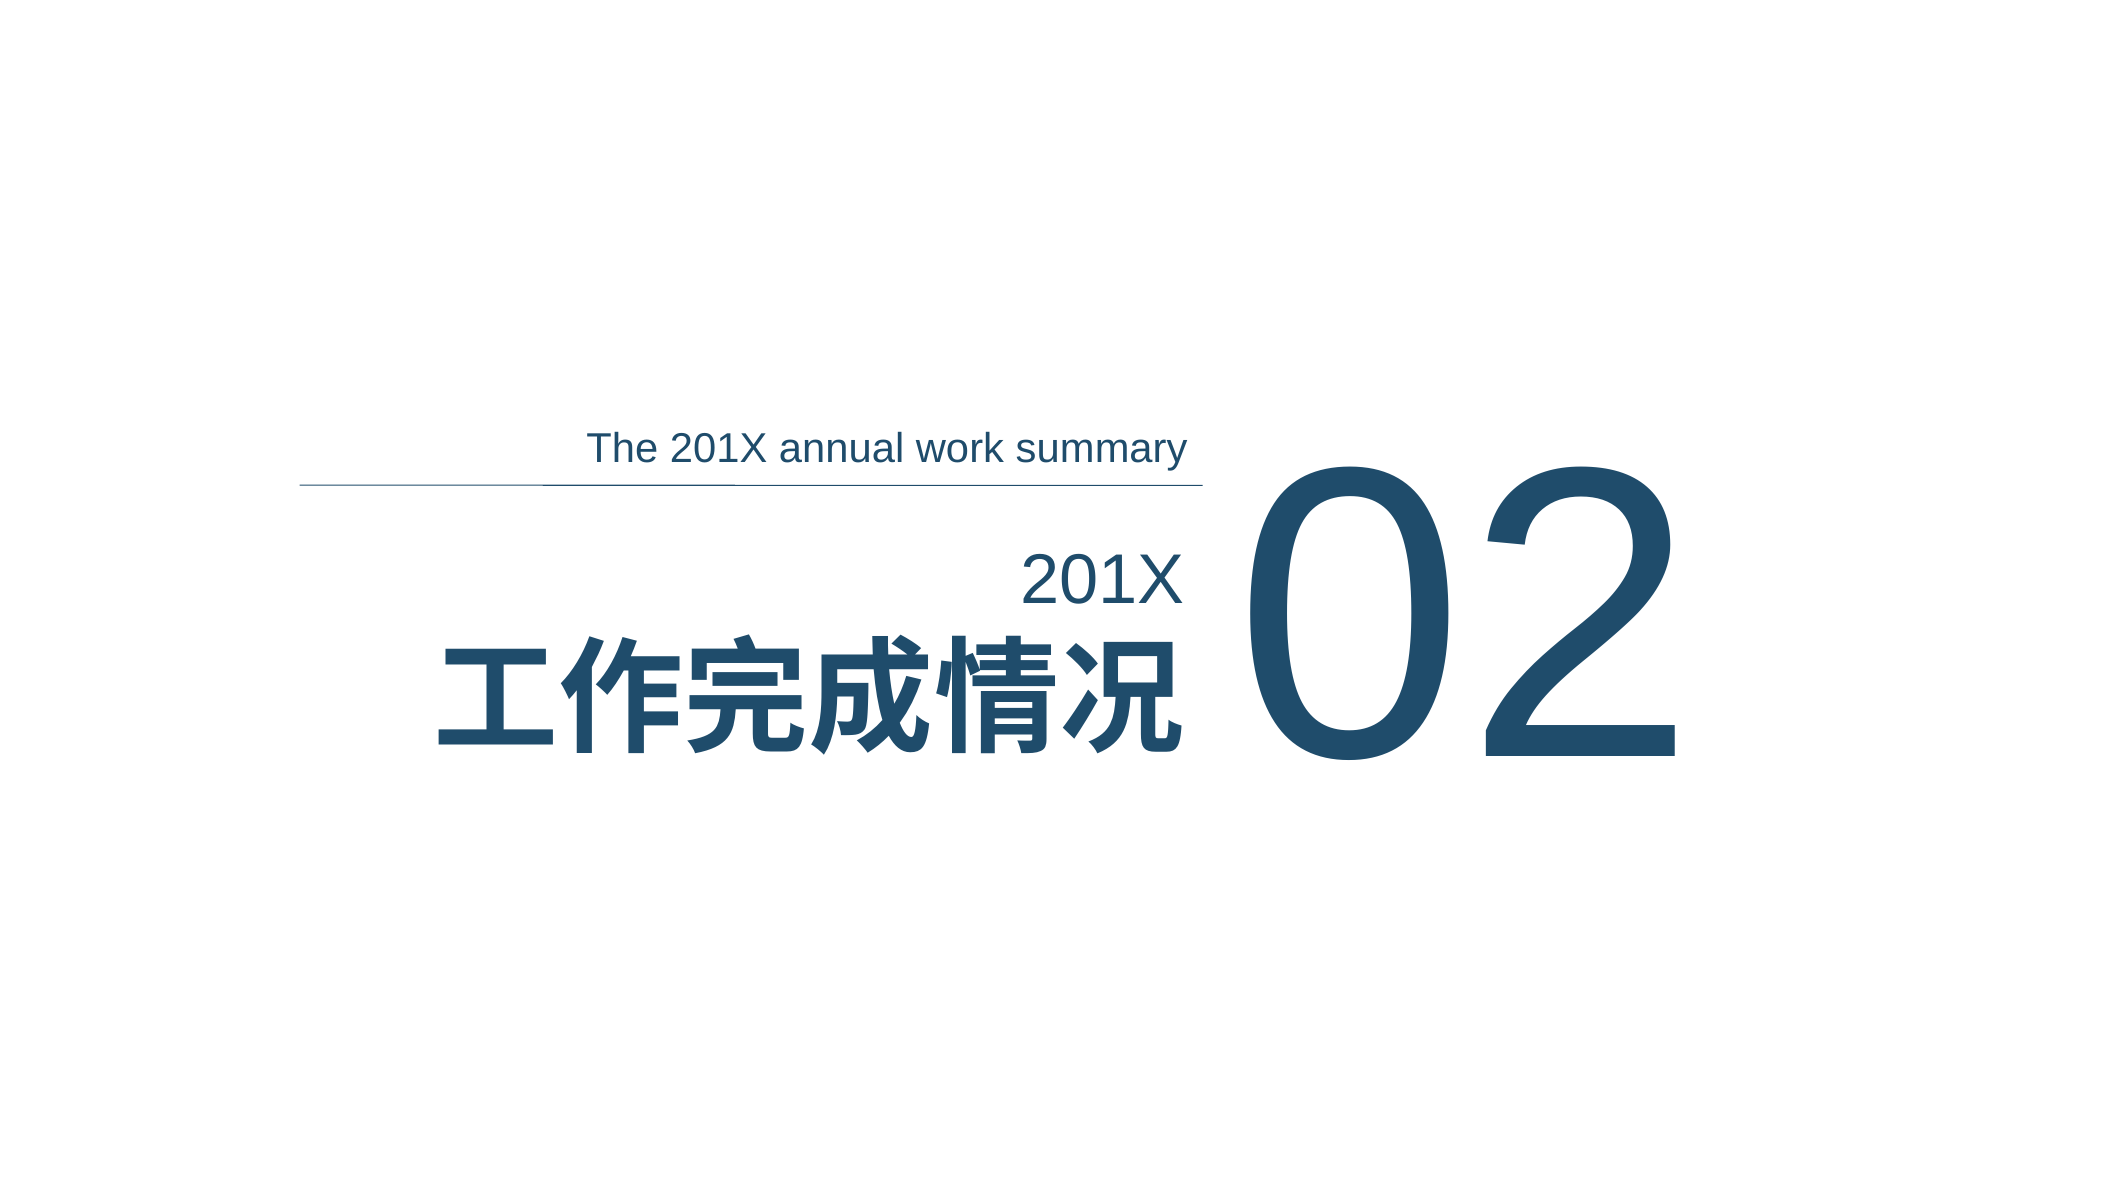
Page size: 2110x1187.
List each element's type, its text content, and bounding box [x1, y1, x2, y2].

text_box 02 [1220, 334, 1711, 847]
text_box The 201X annual work summary [571, 413, 1203, 479]
text_box 201X 工作完成情况 [418, 525, 1199, 775]
